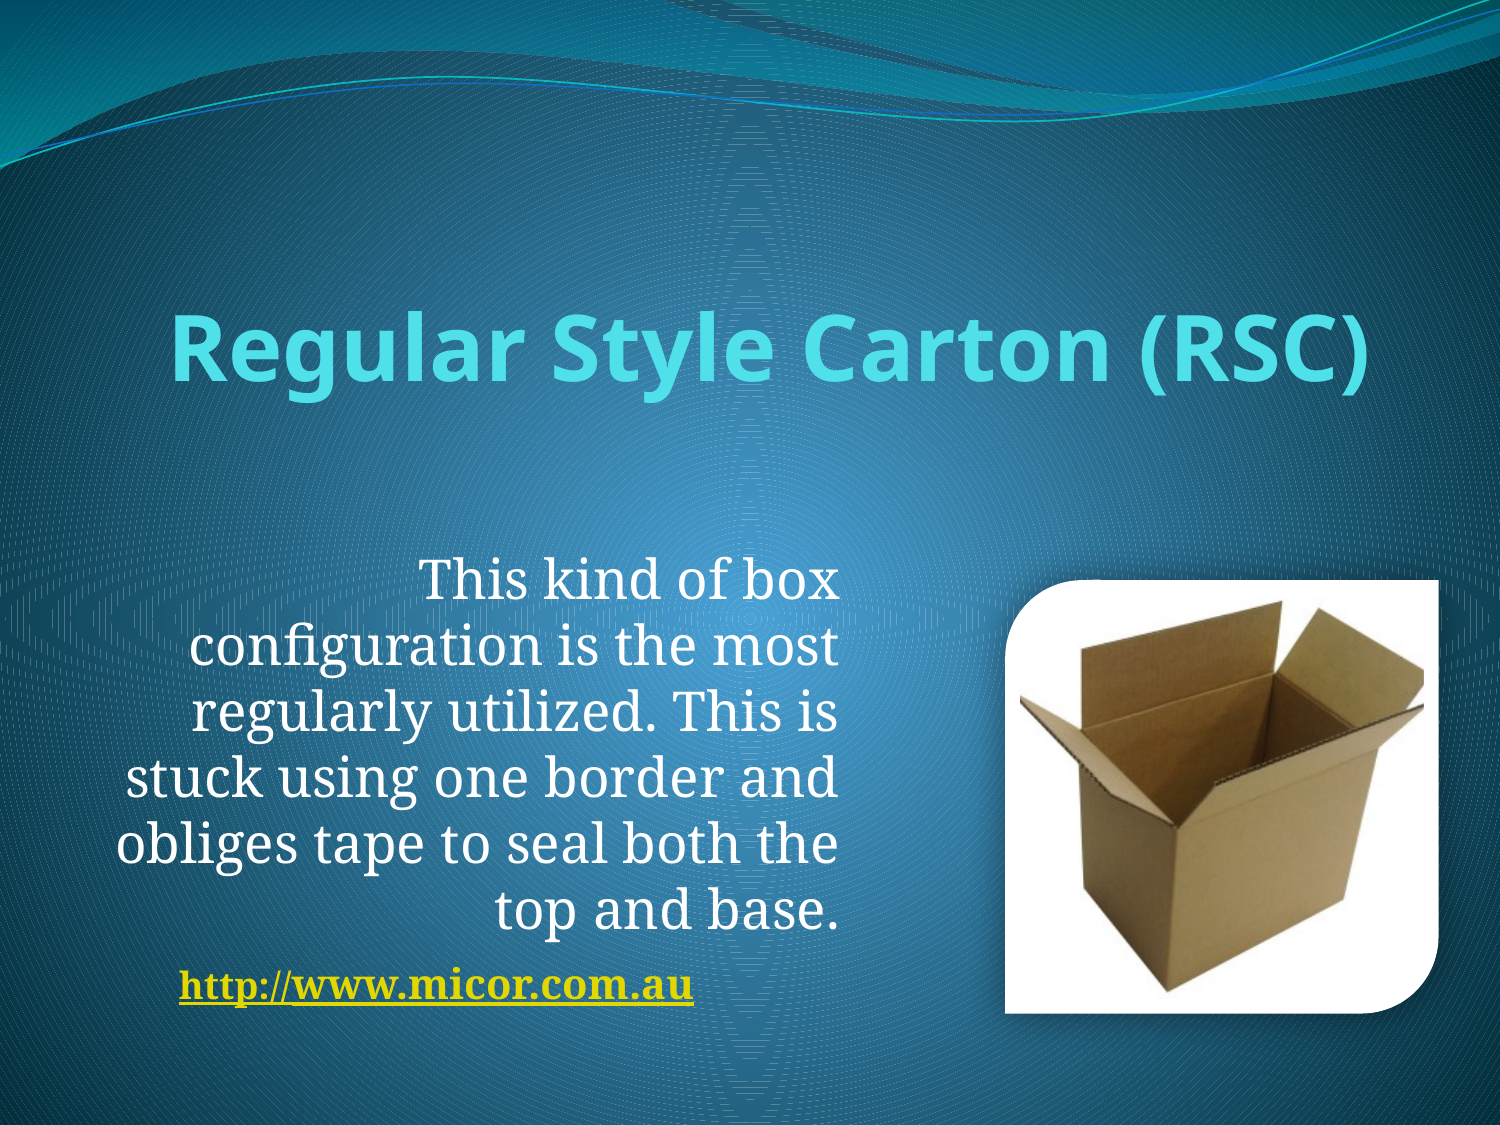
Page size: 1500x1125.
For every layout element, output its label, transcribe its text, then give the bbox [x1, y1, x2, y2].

picture [1012, 587, 1432, 1007]
subtitle This kind of box configuration is the most regularly utilized. This is stuck using one border and obliges tape to seal both the top and base. [50, 537, 850, 950]
text_box http://www.micor.com.au [164, 950, 709, 1022]
title Regular Style Carton (RSC) [87, 224, 1376, 400]
